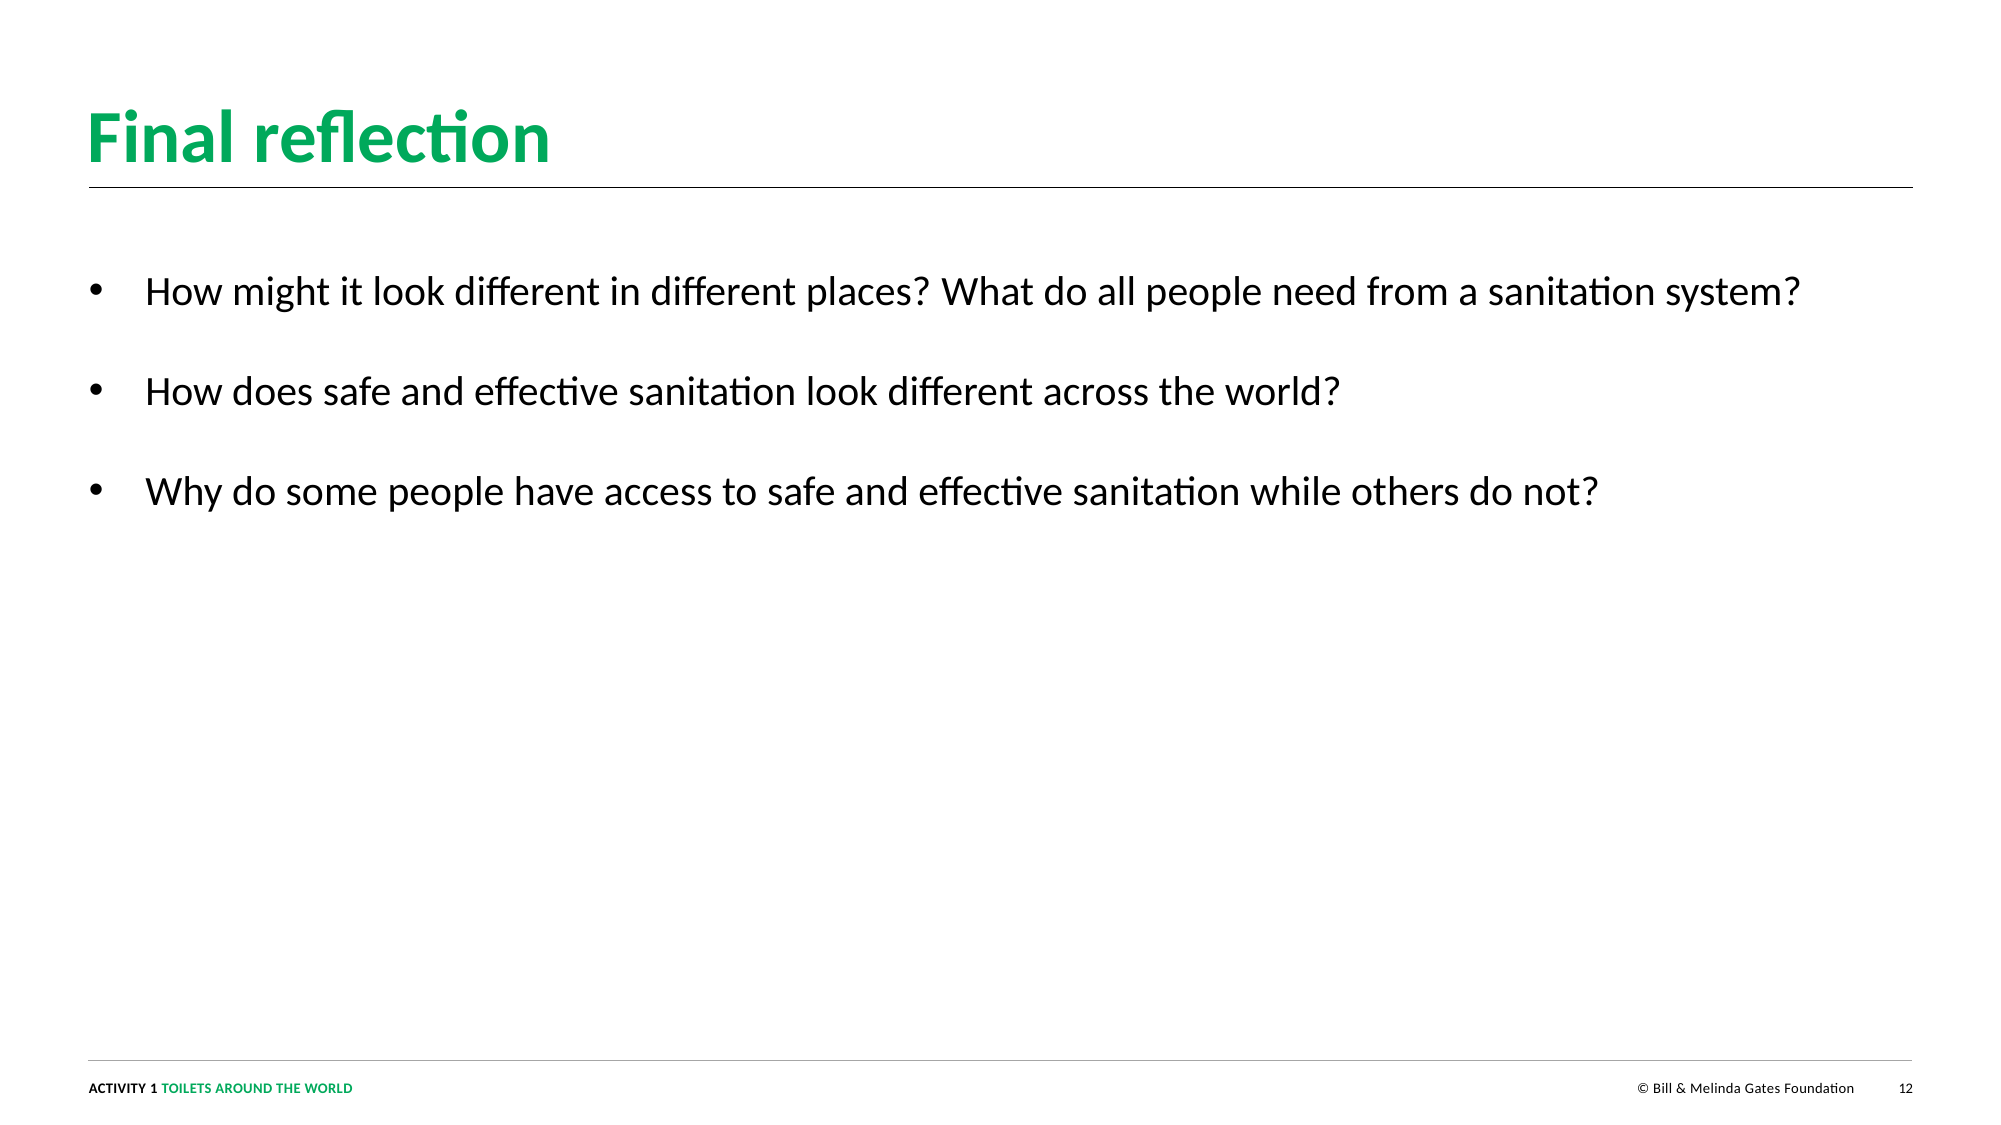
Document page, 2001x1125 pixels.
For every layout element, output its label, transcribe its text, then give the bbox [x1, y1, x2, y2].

slide_number 12 [1871, 1078, 1913, 1097]
list How might it look different in different places? What do all people need from a sanitation system? How does safe and effective sanitation look different across the world? Why do some people have access to safe and effective sanitation while others do not? [89, 256, 1913, 1019]
title Final reflection [87, 87, 1913, 148]
footer ACTIVITY 1 TOILETS AROUND THE WORLD [89, 1079, 765, 1097]
